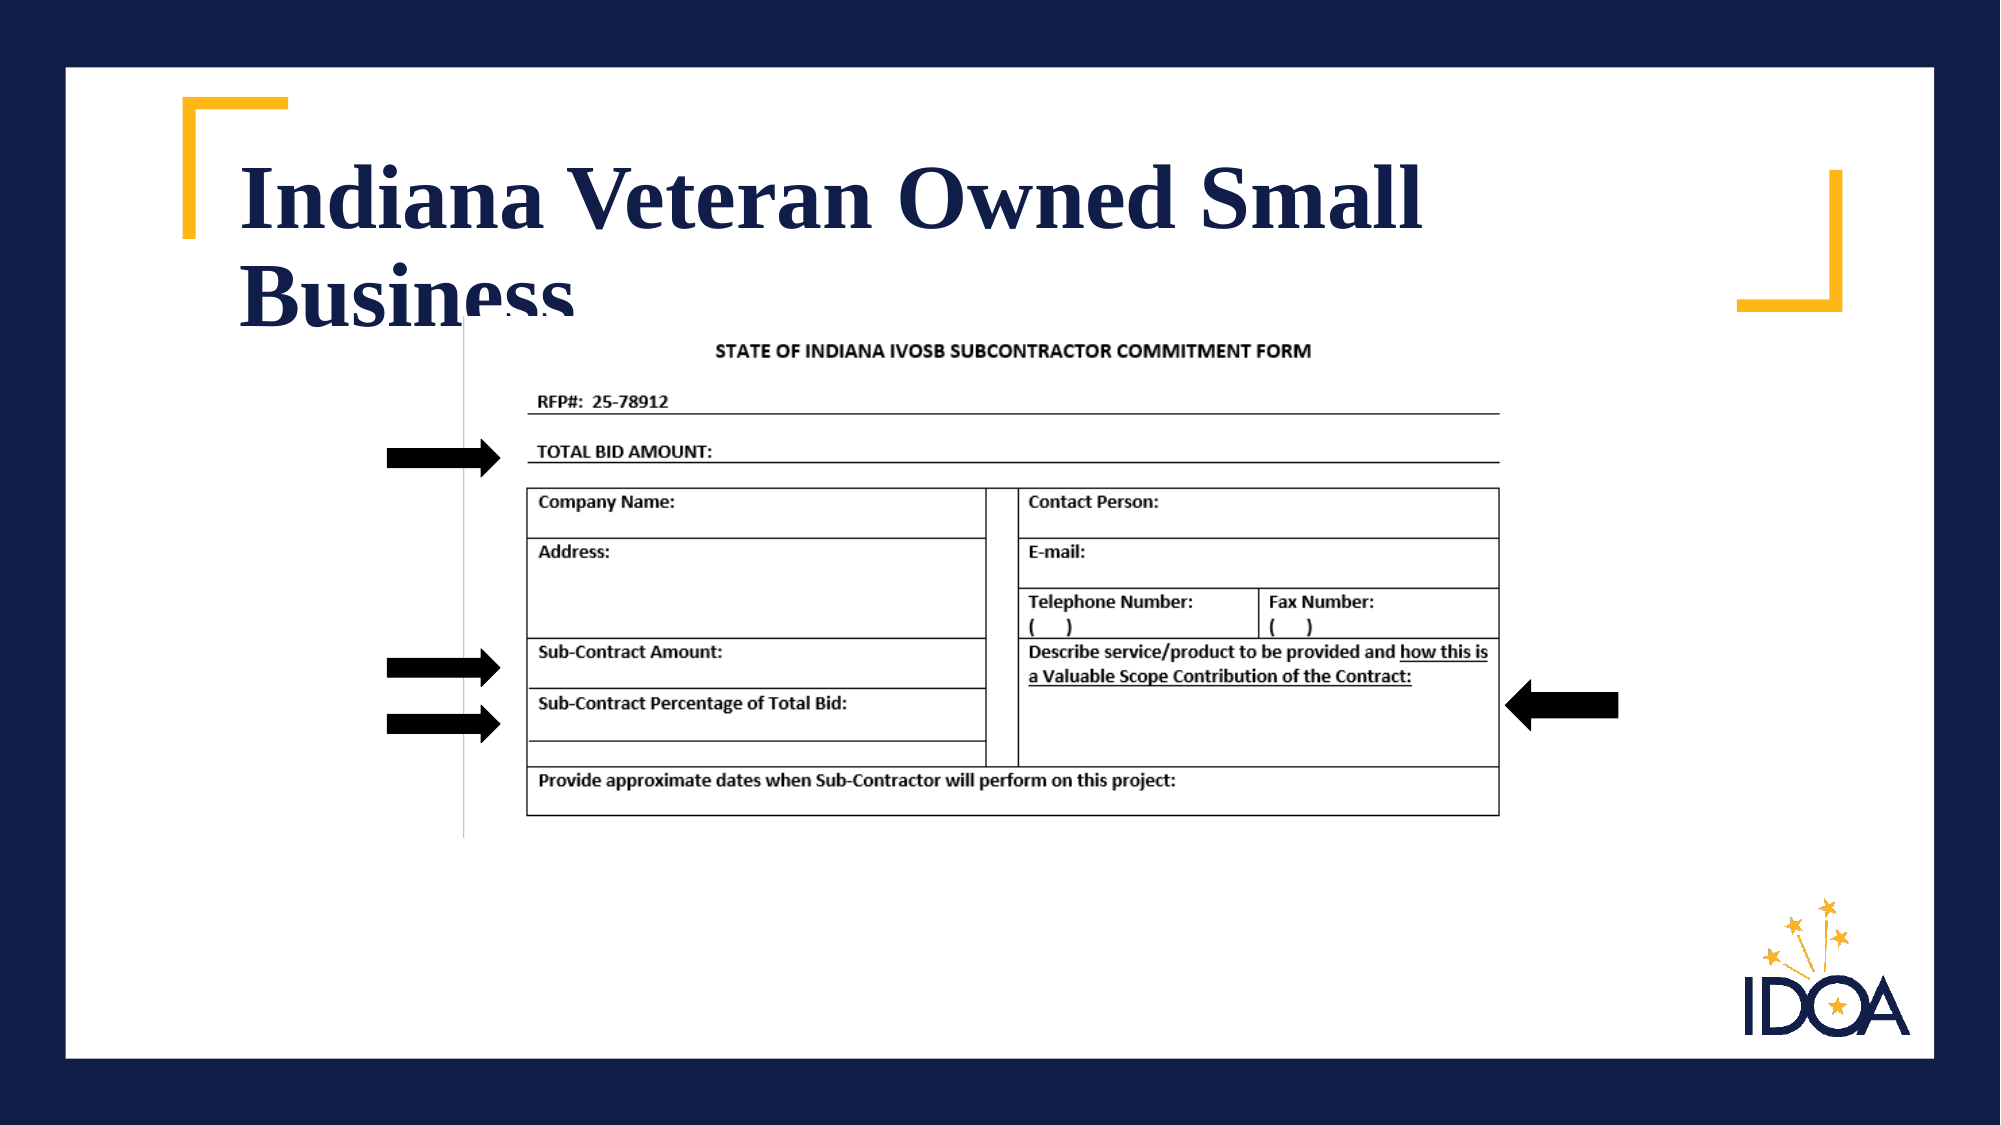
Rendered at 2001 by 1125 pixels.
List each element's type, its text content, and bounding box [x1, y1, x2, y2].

text_box [1562, 692, 1619, 719]
text_box [386, 448, 463, 469]
text_box [386, 713, 463, 734]
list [463, 316, 1562, 838]
text_box [386, 657, 463, 678]
title Indiana Veteran Owned Small Business [225, 142, 1800, 279]
picture [1702, 857, 1959, 1114]
